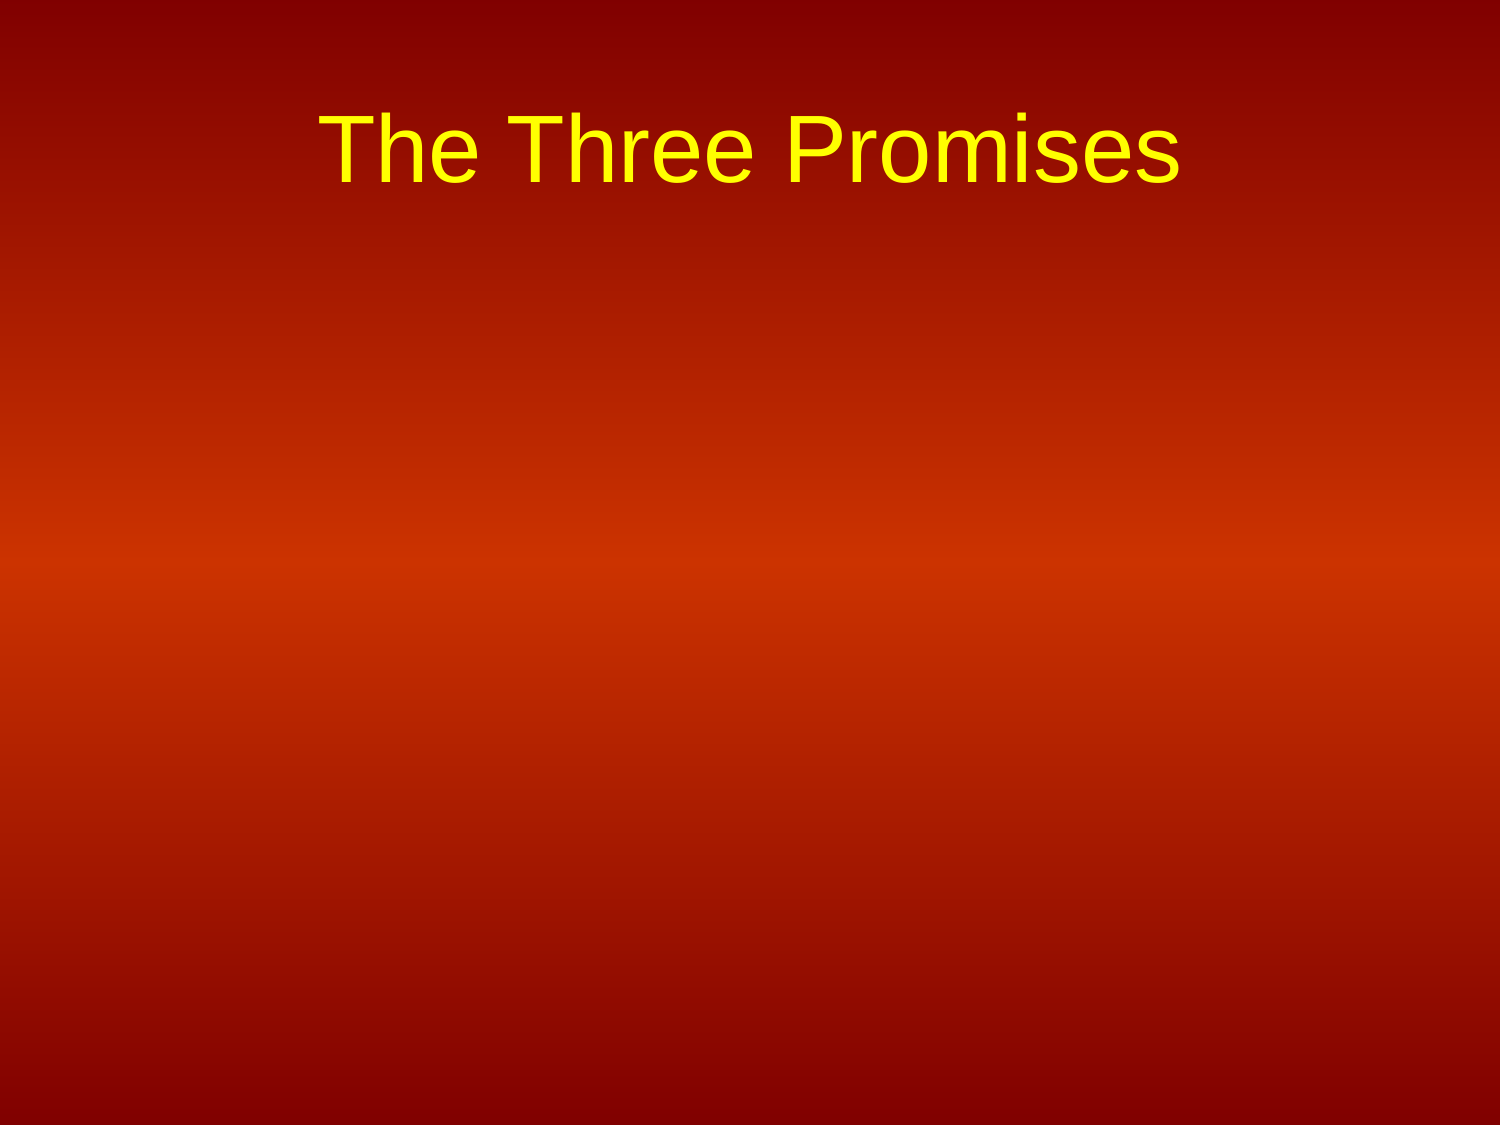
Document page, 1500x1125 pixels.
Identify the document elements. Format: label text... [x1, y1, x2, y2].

title The Three Promises [37, 50, 1463, 238]
